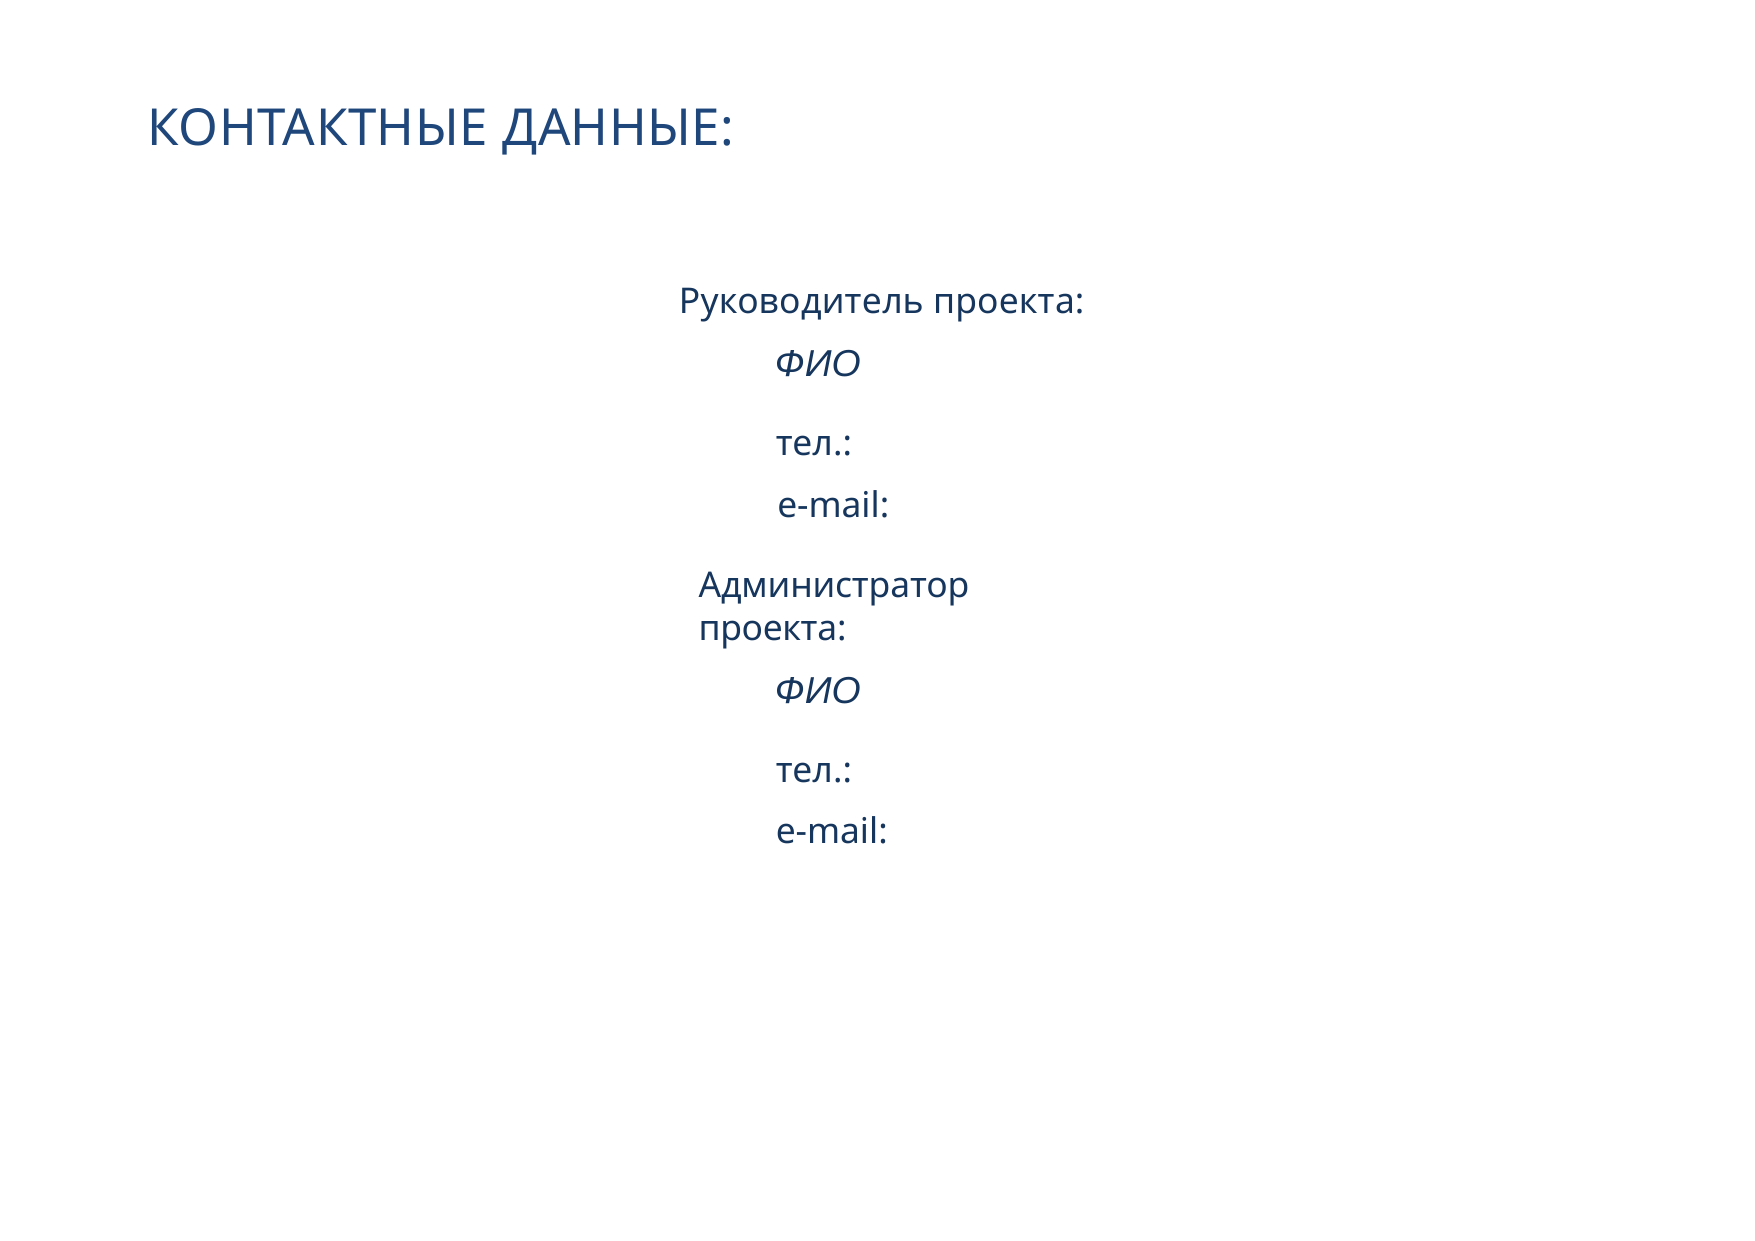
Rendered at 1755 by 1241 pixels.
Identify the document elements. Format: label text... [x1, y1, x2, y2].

text_box Руководитель проекта: ФИО тел.: e-mail: Администратор проекта: ФИО тел.: e-mail: [676, 258, 1106, 851]
title КОНТАКТНЫЕ ДАННЫЕ: [145, 91, 772, 302]
